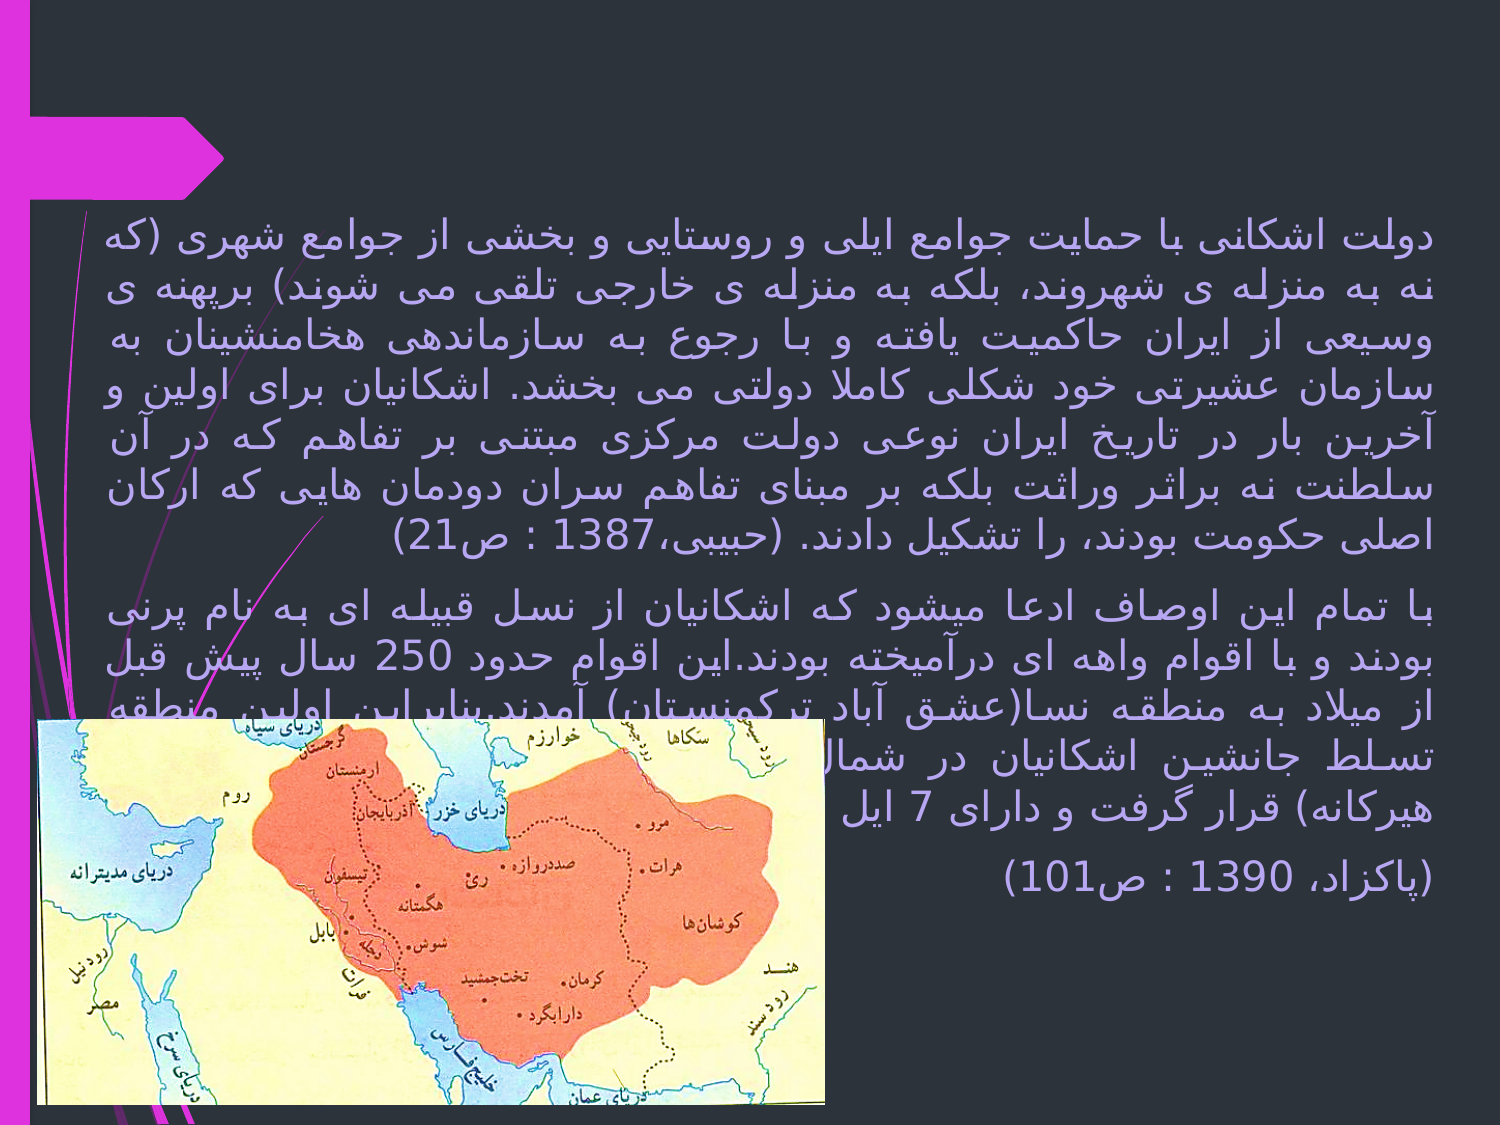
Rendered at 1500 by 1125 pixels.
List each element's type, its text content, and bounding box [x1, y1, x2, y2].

list دولت اشکانی با حمایت جوامع ایلی و روستایی و بخشی از جوامع شهری (که نه به منزله ی شهروند، بلکه به منزله ی خارجی تلقی می شوند) برپهنه ی وسیعی از ایران حاکمیت یافته و با رجوع به سازماندهی هخامنشینان به سازمان عشیرتی خود شکلی کاملا دولتی می بخشد. اشکانیان برای اولین و آخرین بار در تاریخ ایران نوعی دولت مرکزی مبتنی بر تفاهم که در آن سلطنت نه براثر وراثت بلکه بر مبنای تفاهم سران دودمان هایی که ارکان اصلی حکومت بودند، را تشکیل دادند. (حبیبی،1387 : ص21) با تمام این اوصاف ادعا میشود که اشکانیان از نسل قبیله ای به نام پرنی بودند و با اقوام واهه ای درآمیخته بودند.این اقوام حدود 250 سال پیش قبل از میلاد به منطقه نسا(عشق آباد ترکمنستان) آمدند.بنابراین اولین منطقه تسلط جانشین اشکانیان در شمال شرقی ایران امروزی(به نام پارثوا یا هیرکانه) قرار گرفت و دارای 7 ایل بوده اند. (پاکزاد، 1390 : ص101) [87, 200, 1450, 913]
picture [37, 719, 826, 1106]
